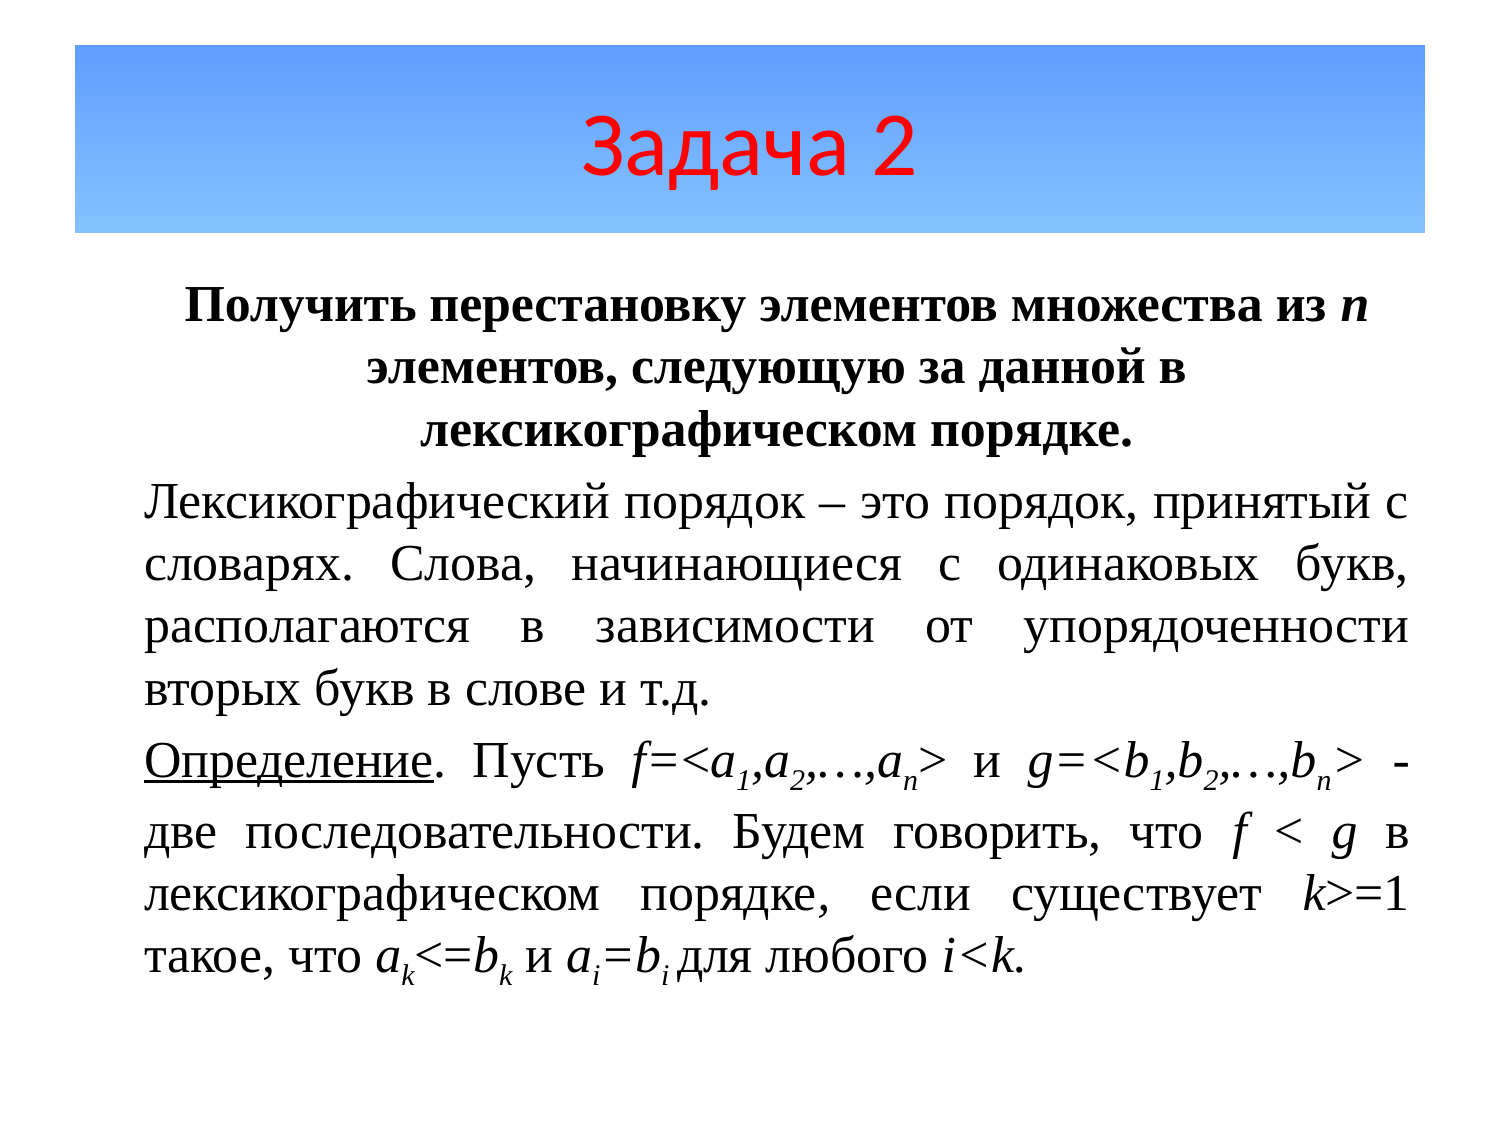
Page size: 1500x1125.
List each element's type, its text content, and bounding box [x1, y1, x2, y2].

list Получить перестановку элементов множества из n элементов, следующую за данной в лексикографическом порядке. Лексикографический порядок – это порядок, принятый с словарях. Слова, начинающиеся с одинаковых букв, располагаются в зависимости от упорядоченности вторых букв в слове и т.д. Определение. Пусть f=<a1,a2,…,an> и g=<b1,b2,…,bn> - две последовательности. Будем говорить, что f < g в лексикографическом порядке, если существует k>=1 такое, что ak<=bk и ai=bi для любого i<k. [75, 262, 1425, 1005]
title Задача 2 [75, 45, 1425, 233]
